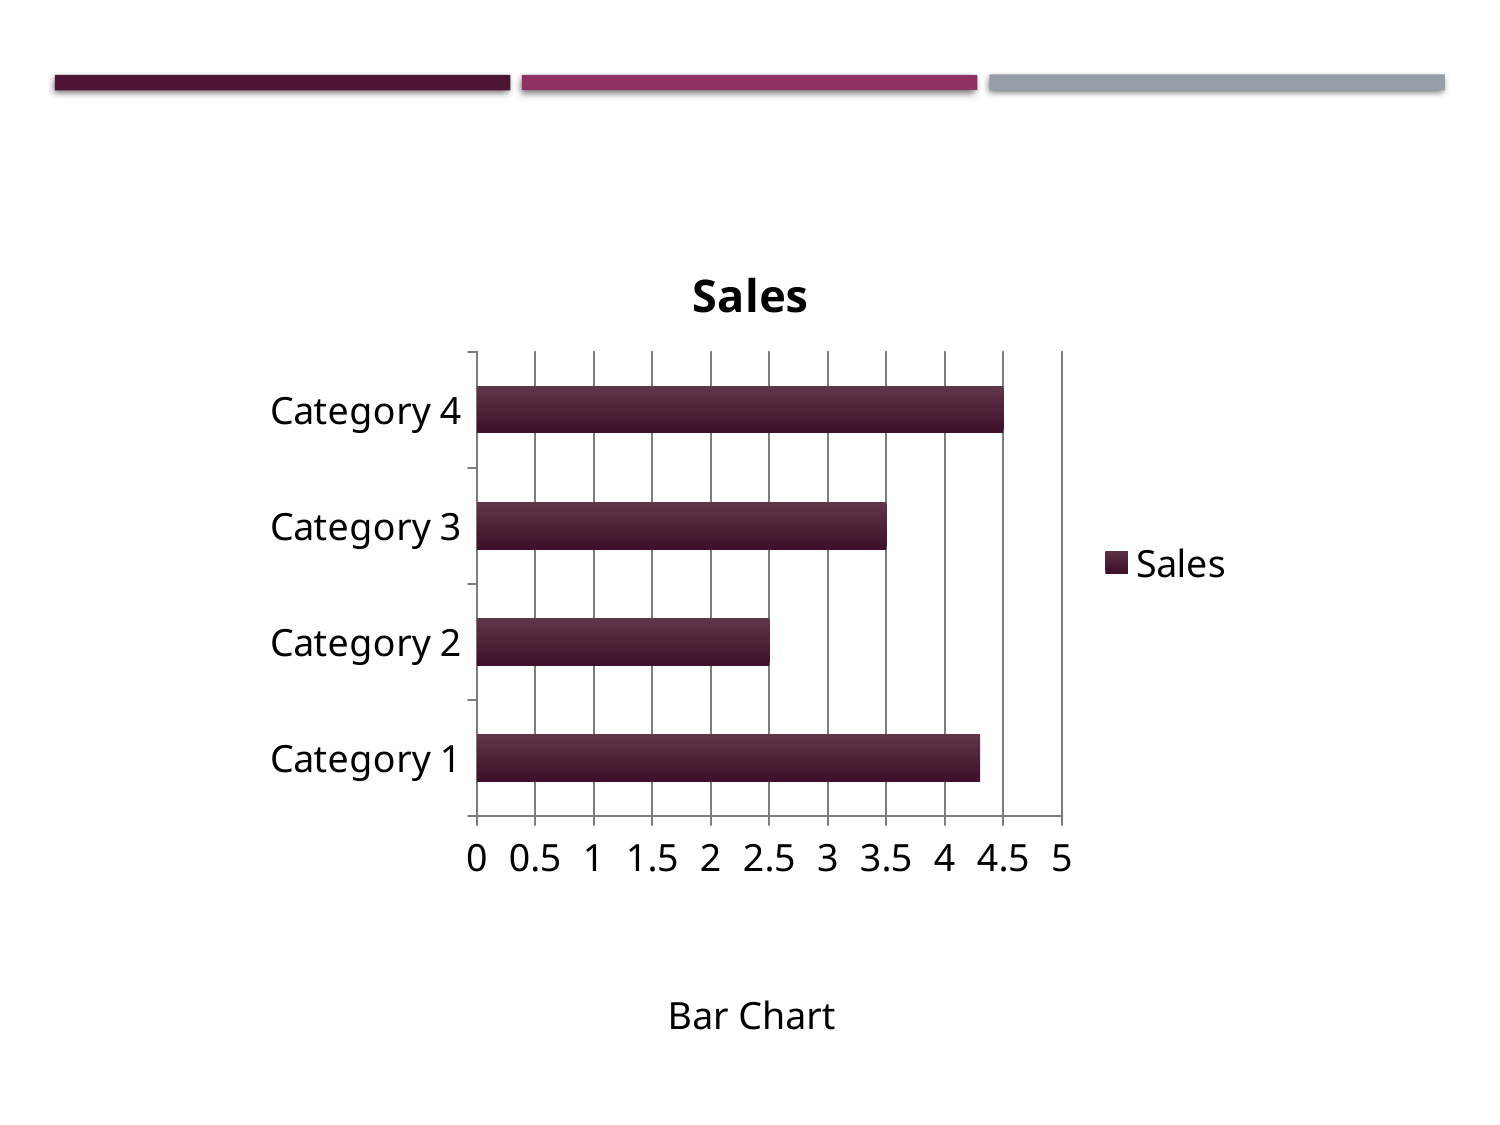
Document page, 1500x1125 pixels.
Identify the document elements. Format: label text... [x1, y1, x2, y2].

text_box Bar Chart [652, 984, 851, 1045]
chart [249, 228, 1251, 897]
